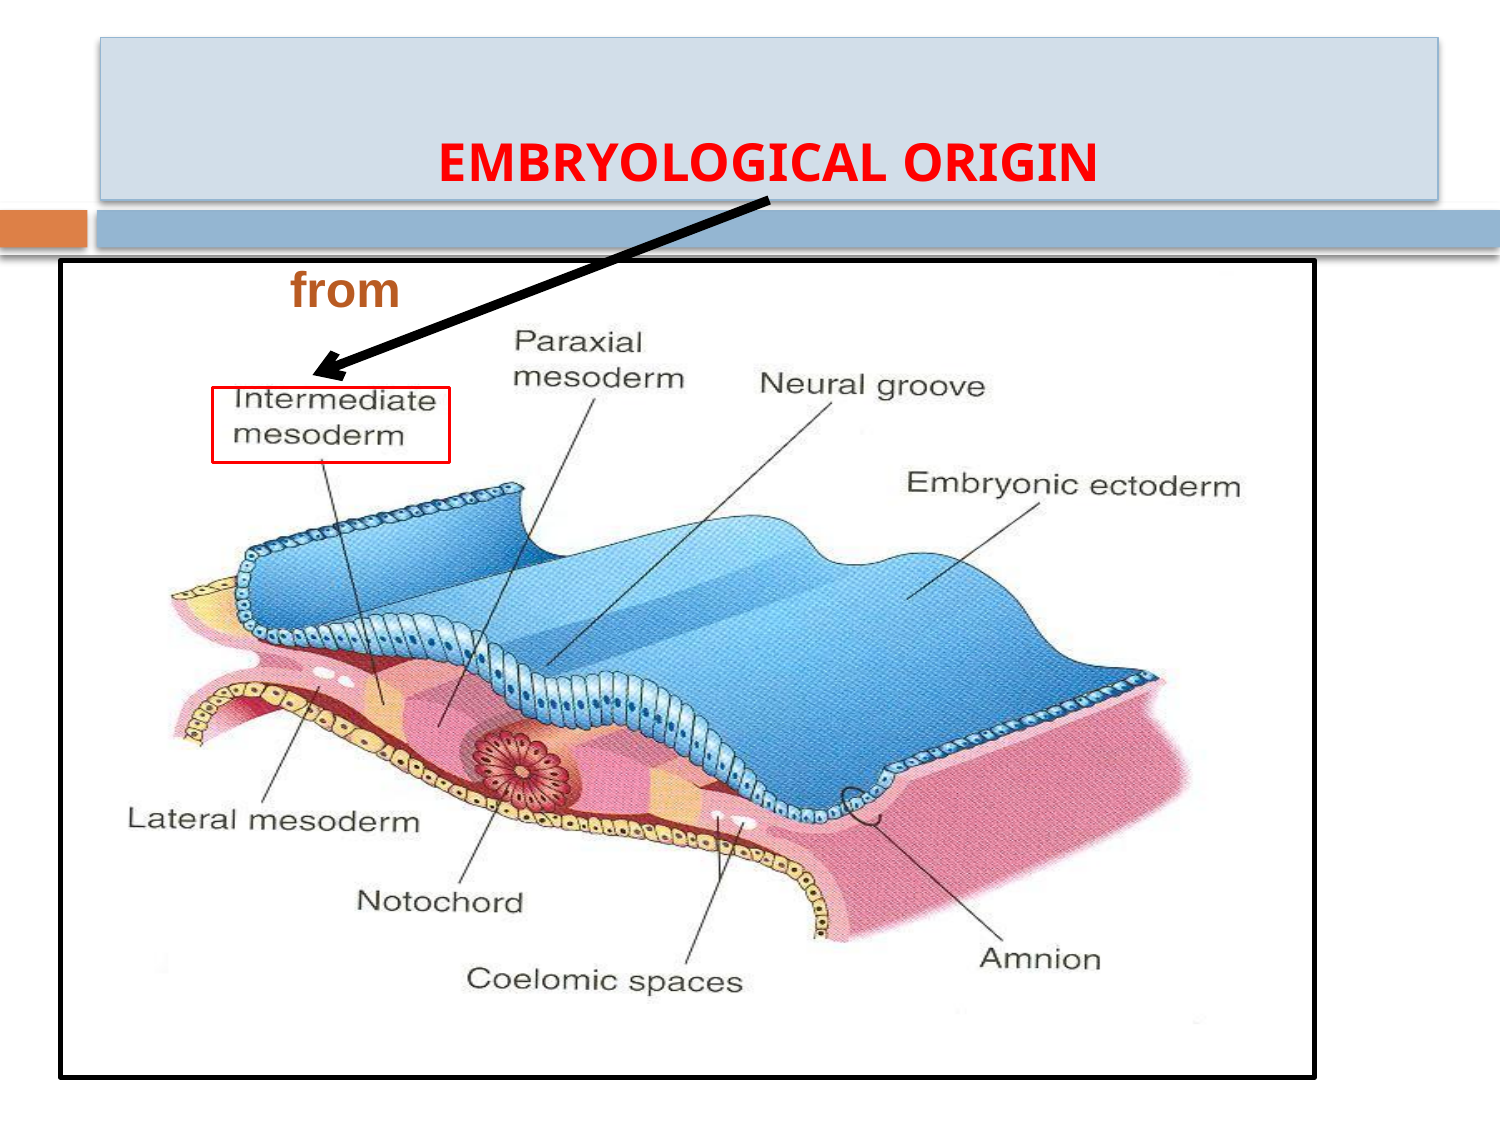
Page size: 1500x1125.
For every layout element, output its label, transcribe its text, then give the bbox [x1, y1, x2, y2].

title EMBRYOLOGICAL ORIGIN [100, 37, 1439, 201]
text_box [453, 58, 629, 517]
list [62, 262, 1313, 1076]
text_box from [275, 249, 447, 261]
